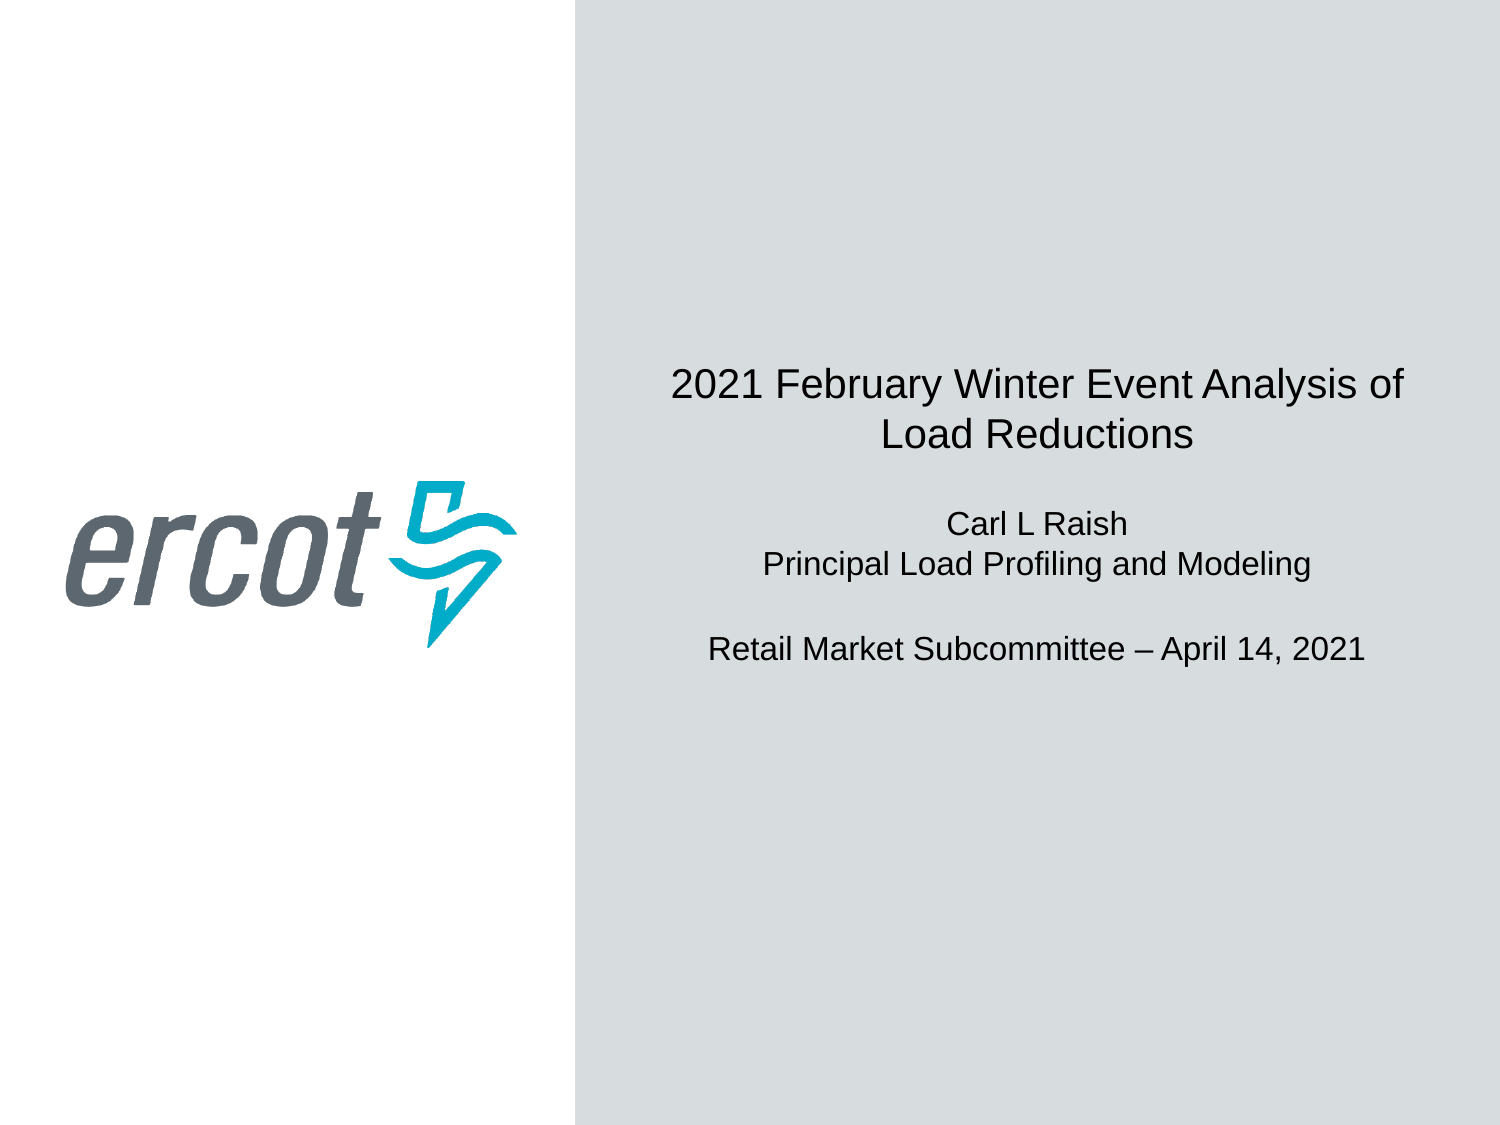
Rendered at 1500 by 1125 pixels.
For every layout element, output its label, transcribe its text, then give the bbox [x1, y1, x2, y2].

text_box 2021 February Winter Event Analysis of Load Reductions Carl L Raish Principal Load Profiling and Modeling Retail Market Subcommittee – April 14, 2021 [612, 349, 1463, 675]
picture [56, 471, 525, 654]
